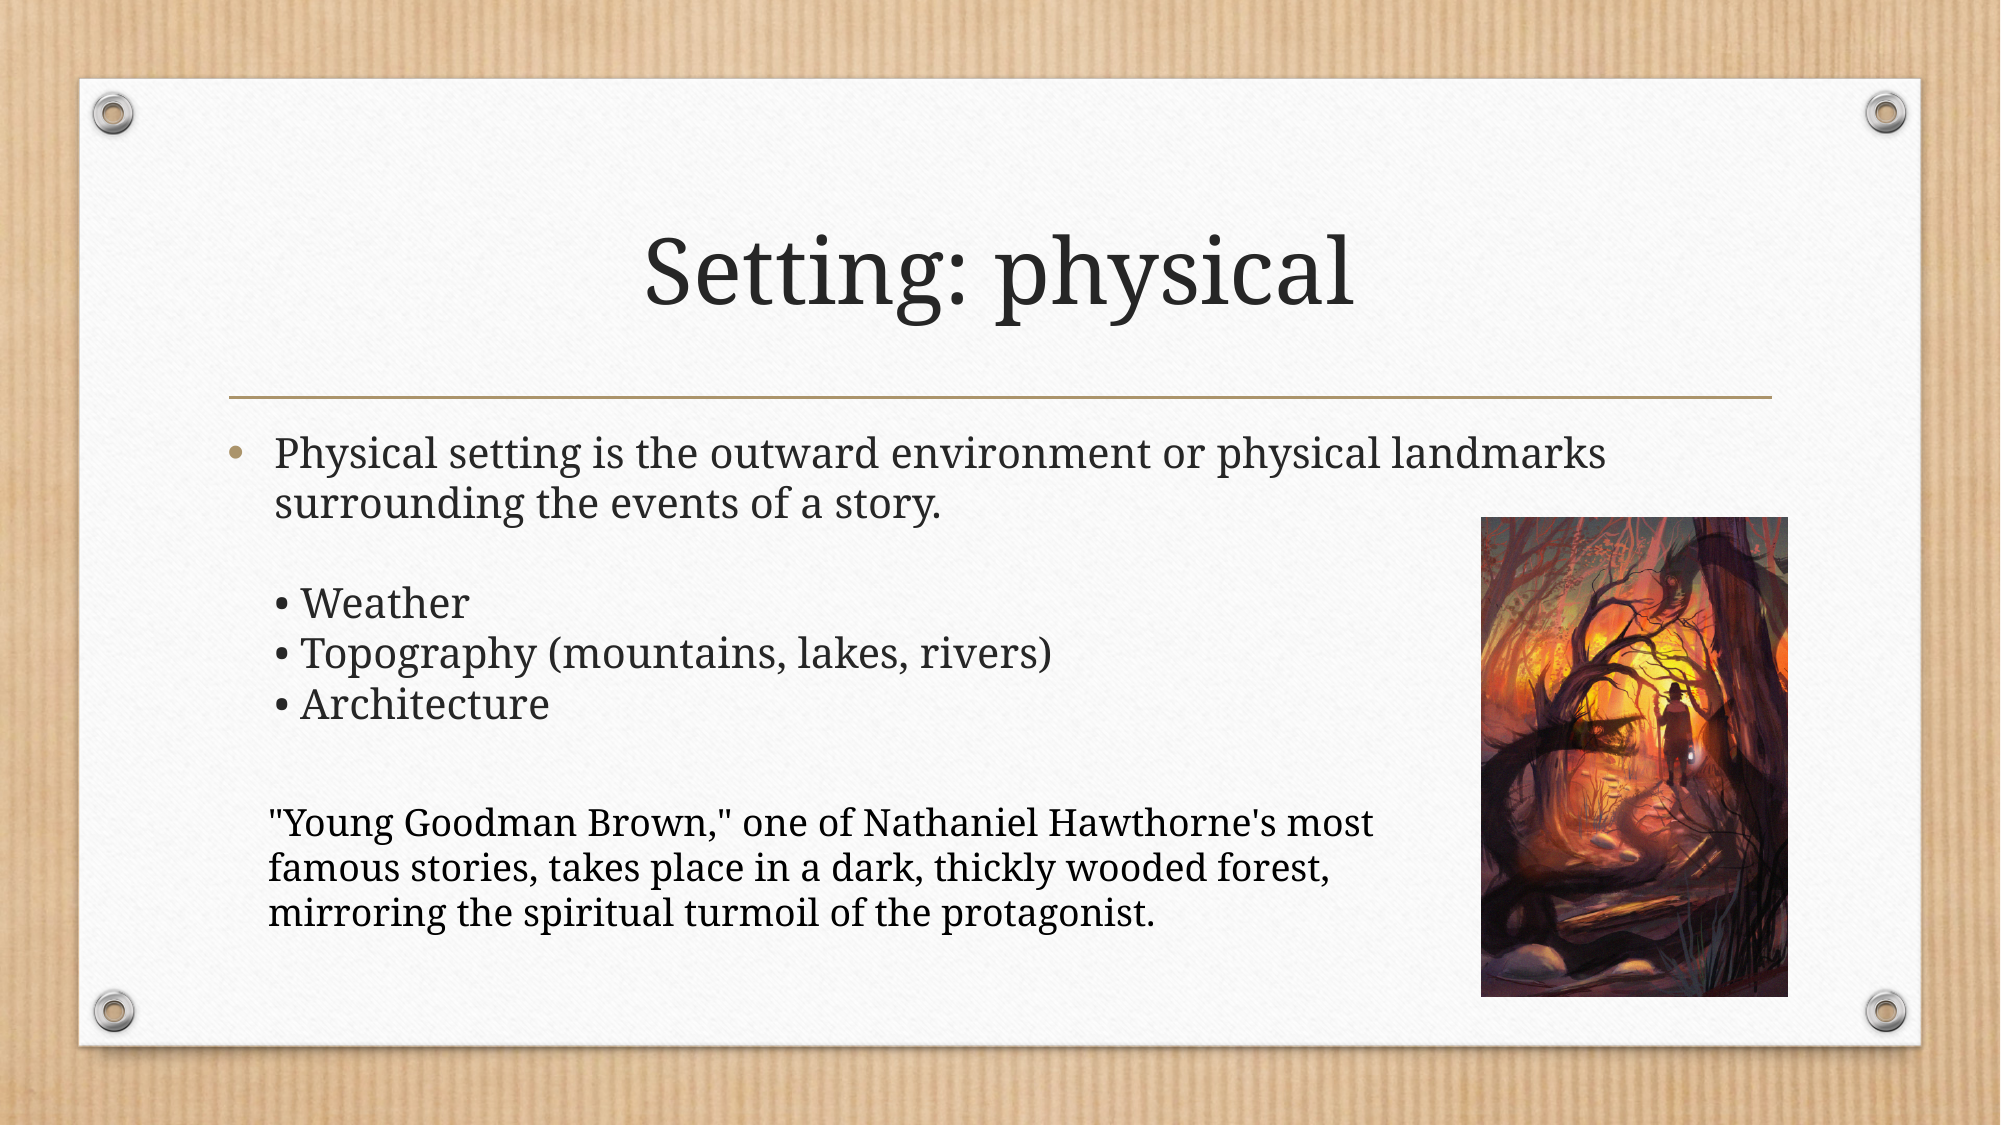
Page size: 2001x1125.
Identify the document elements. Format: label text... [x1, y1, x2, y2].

text_box "Young Goodman Brown," one of Nathaniel Hawthorne's most famous stories, takes place in a dark, thickly wooded forest, mirroring the spiritual turmoil of the protagonist. [253, 791, 1401, 942]
picture [0, 0, 2001, 1125]
list Physical setting is the outward environment or physical landmarks surrounding the events of a story. • Weather • Topography (mountains, lakes, rivers) • Architecture [212, 419, 1788, 964]
title Setting: physical [212, 161, 1788, 375]
